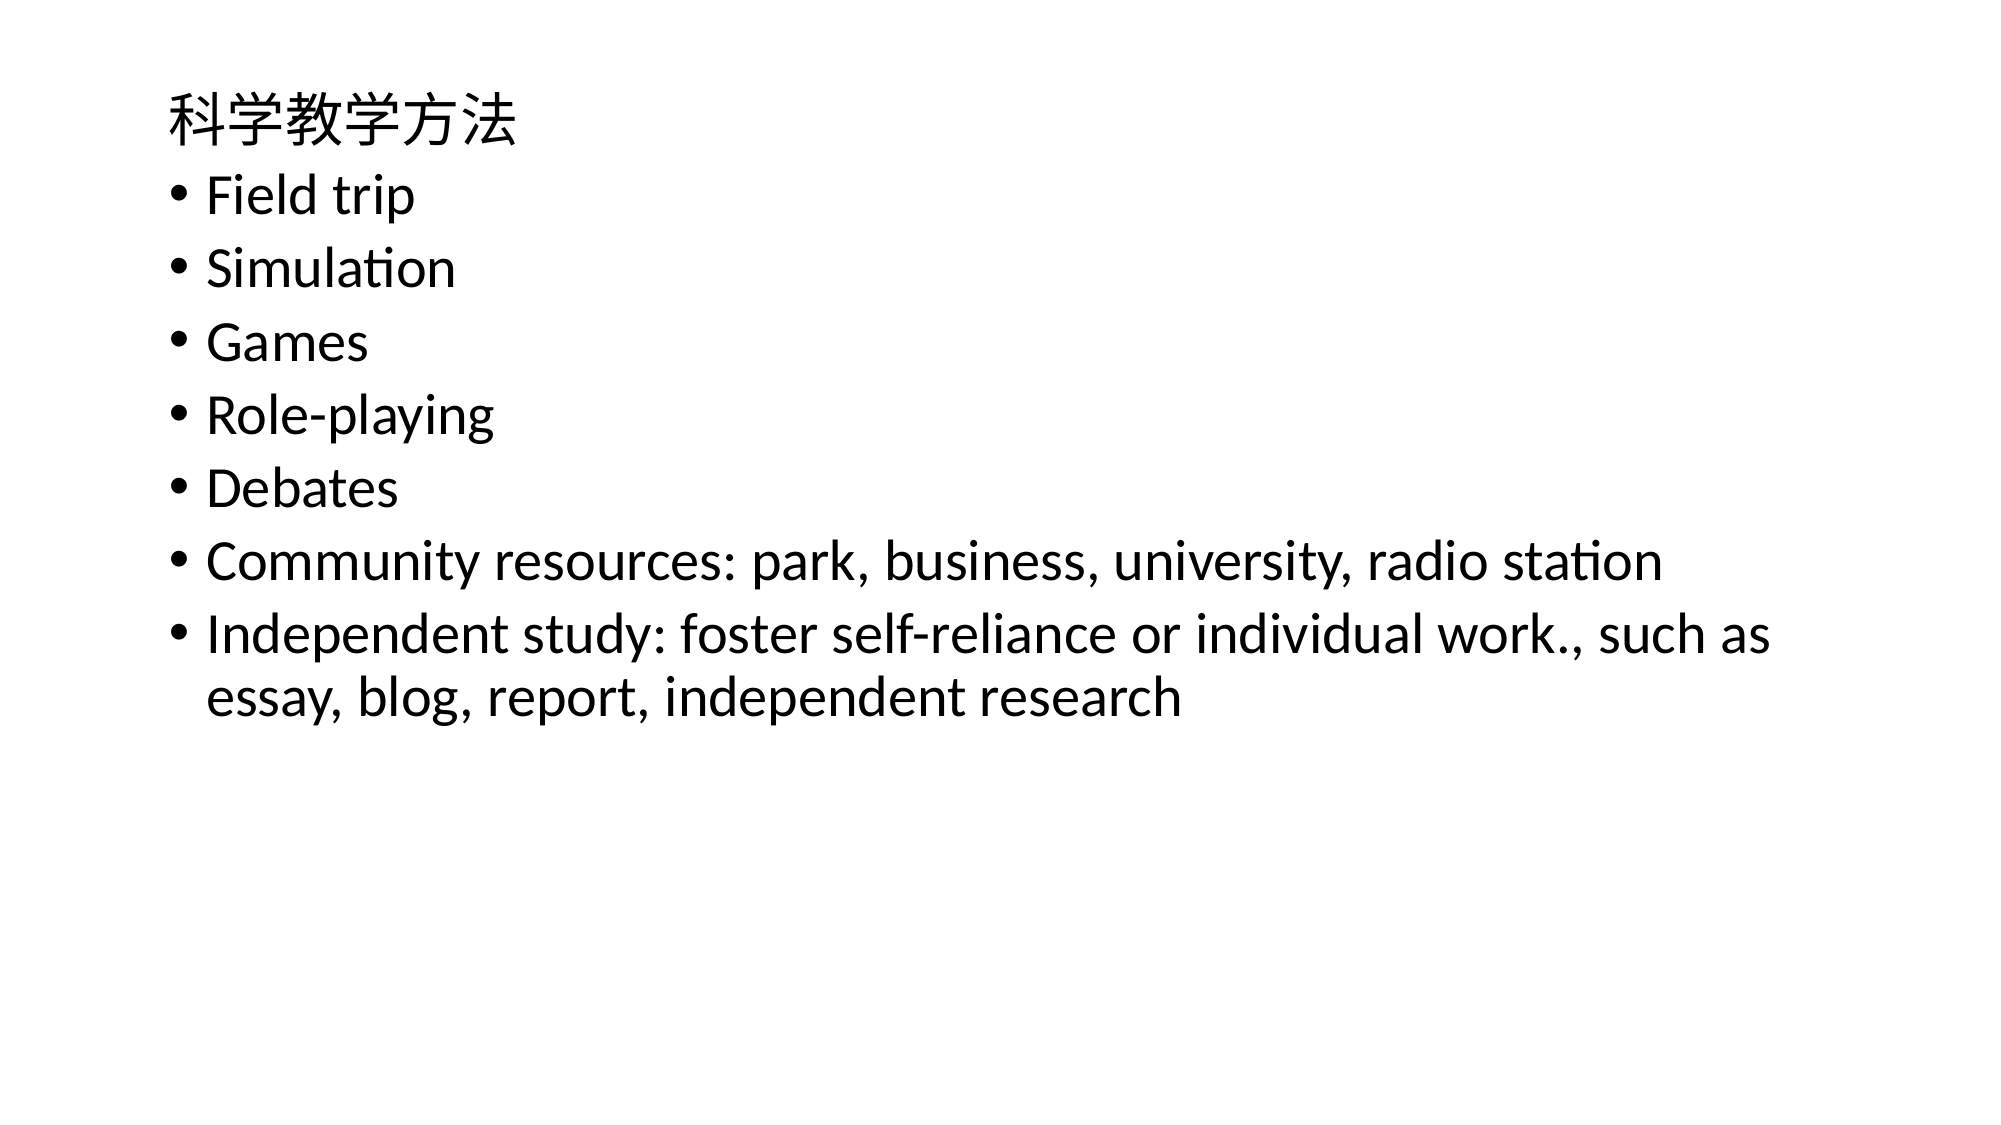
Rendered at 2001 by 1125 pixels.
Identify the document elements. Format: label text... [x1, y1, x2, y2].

list 科学教学方法 Field trip Simulation Games Role-playing Debates Community resources: park, business, university, radio station Independent study: foster self-reliance or individual work., such as essay, blog, report, independent research [78, 83, 1863, 1075]
